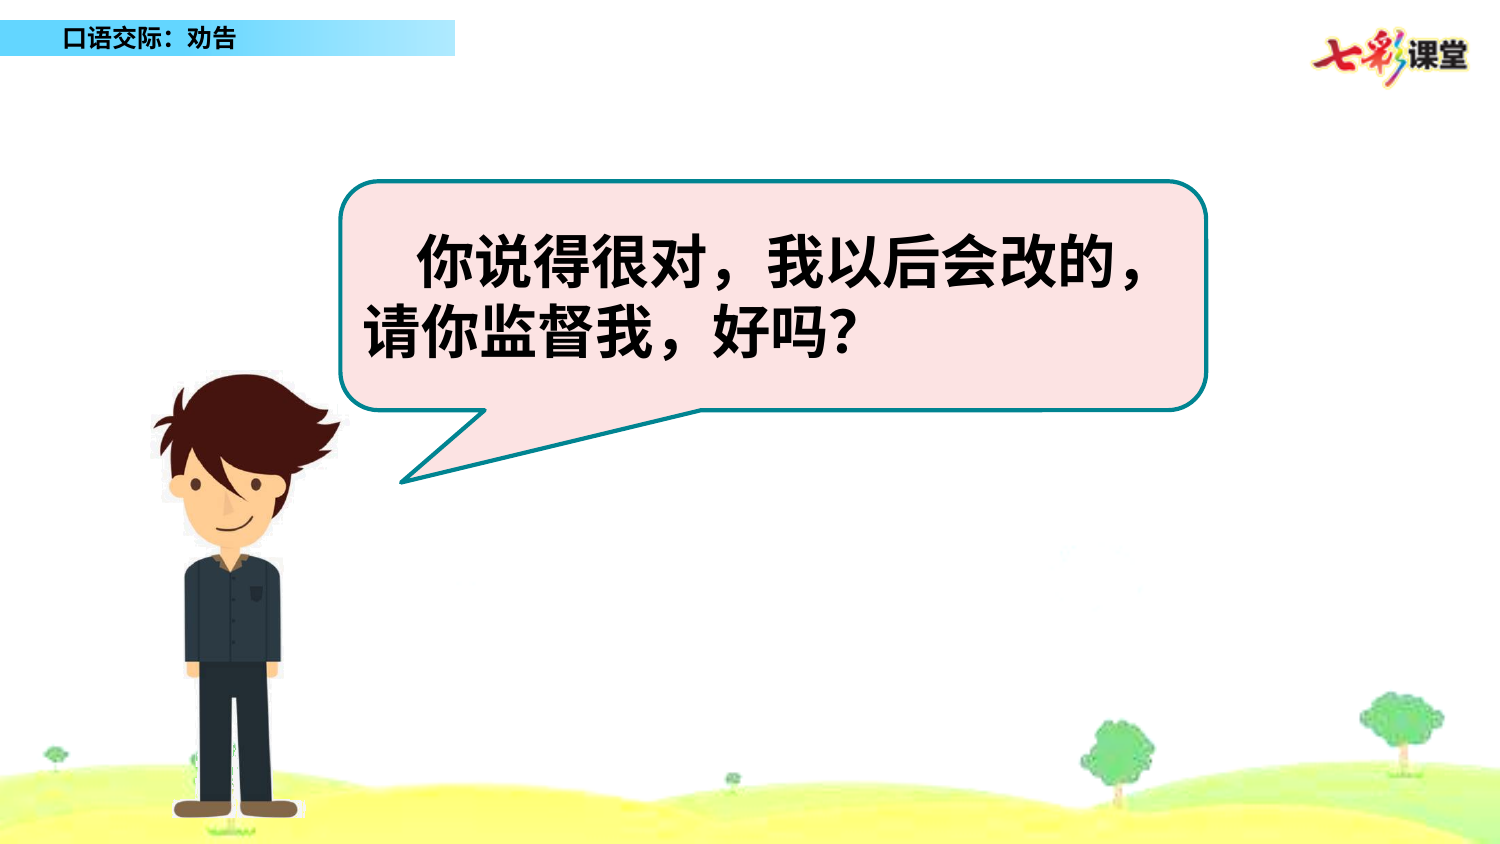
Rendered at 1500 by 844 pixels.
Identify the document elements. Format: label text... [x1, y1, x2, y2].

picture [1308, 14, 1477, 95]
picture [0, 370, 444, 819]
text_box 你说得很对，我以后会改的，请你监督我，好吗？ [338, 179, 1209, 474]
